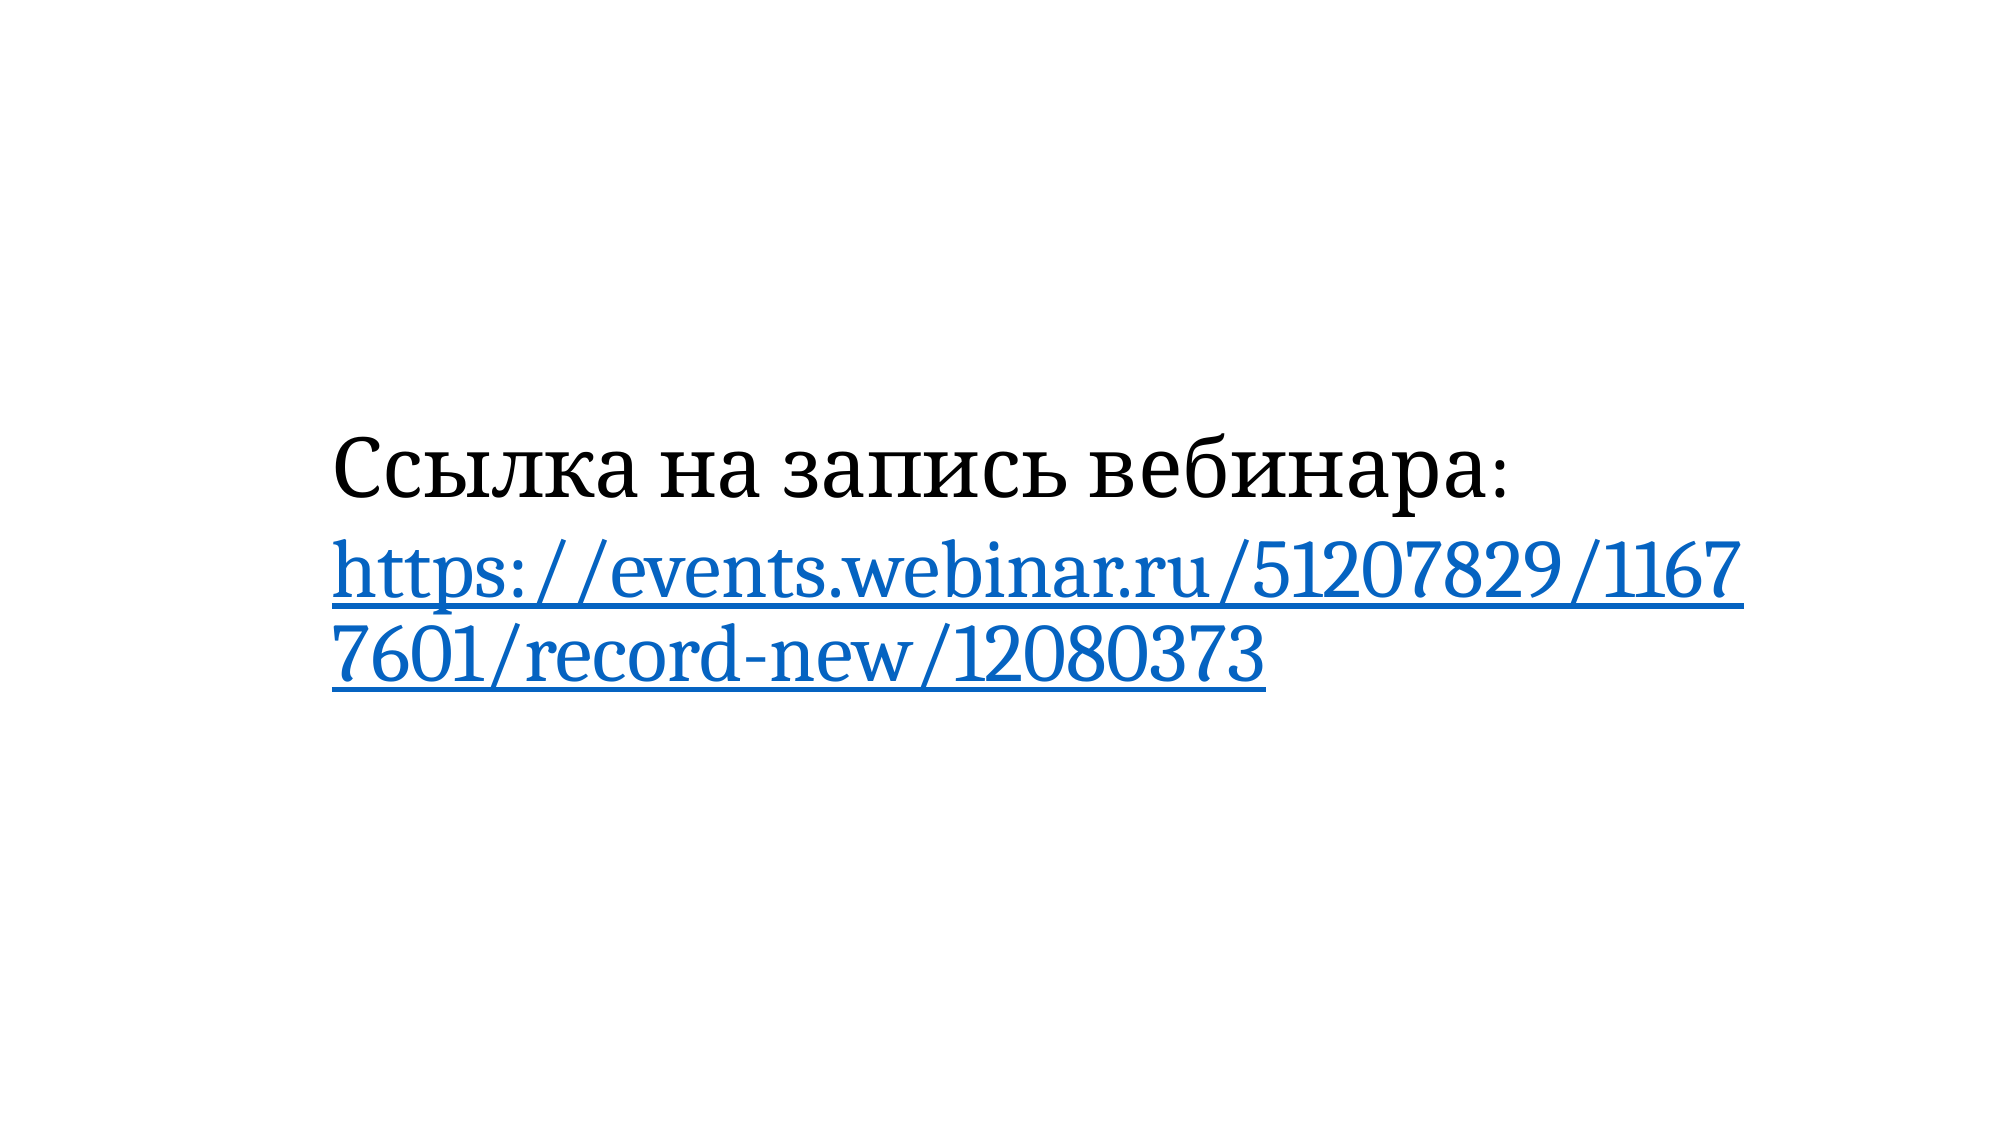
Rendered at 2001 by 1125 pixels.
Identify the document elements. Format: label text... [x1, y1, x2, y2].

text_box Ссылка на запись вебинара: https://events.webinar.ru/51207829/11677601/record-new/12080373 [317, 407, 1766, 822]
